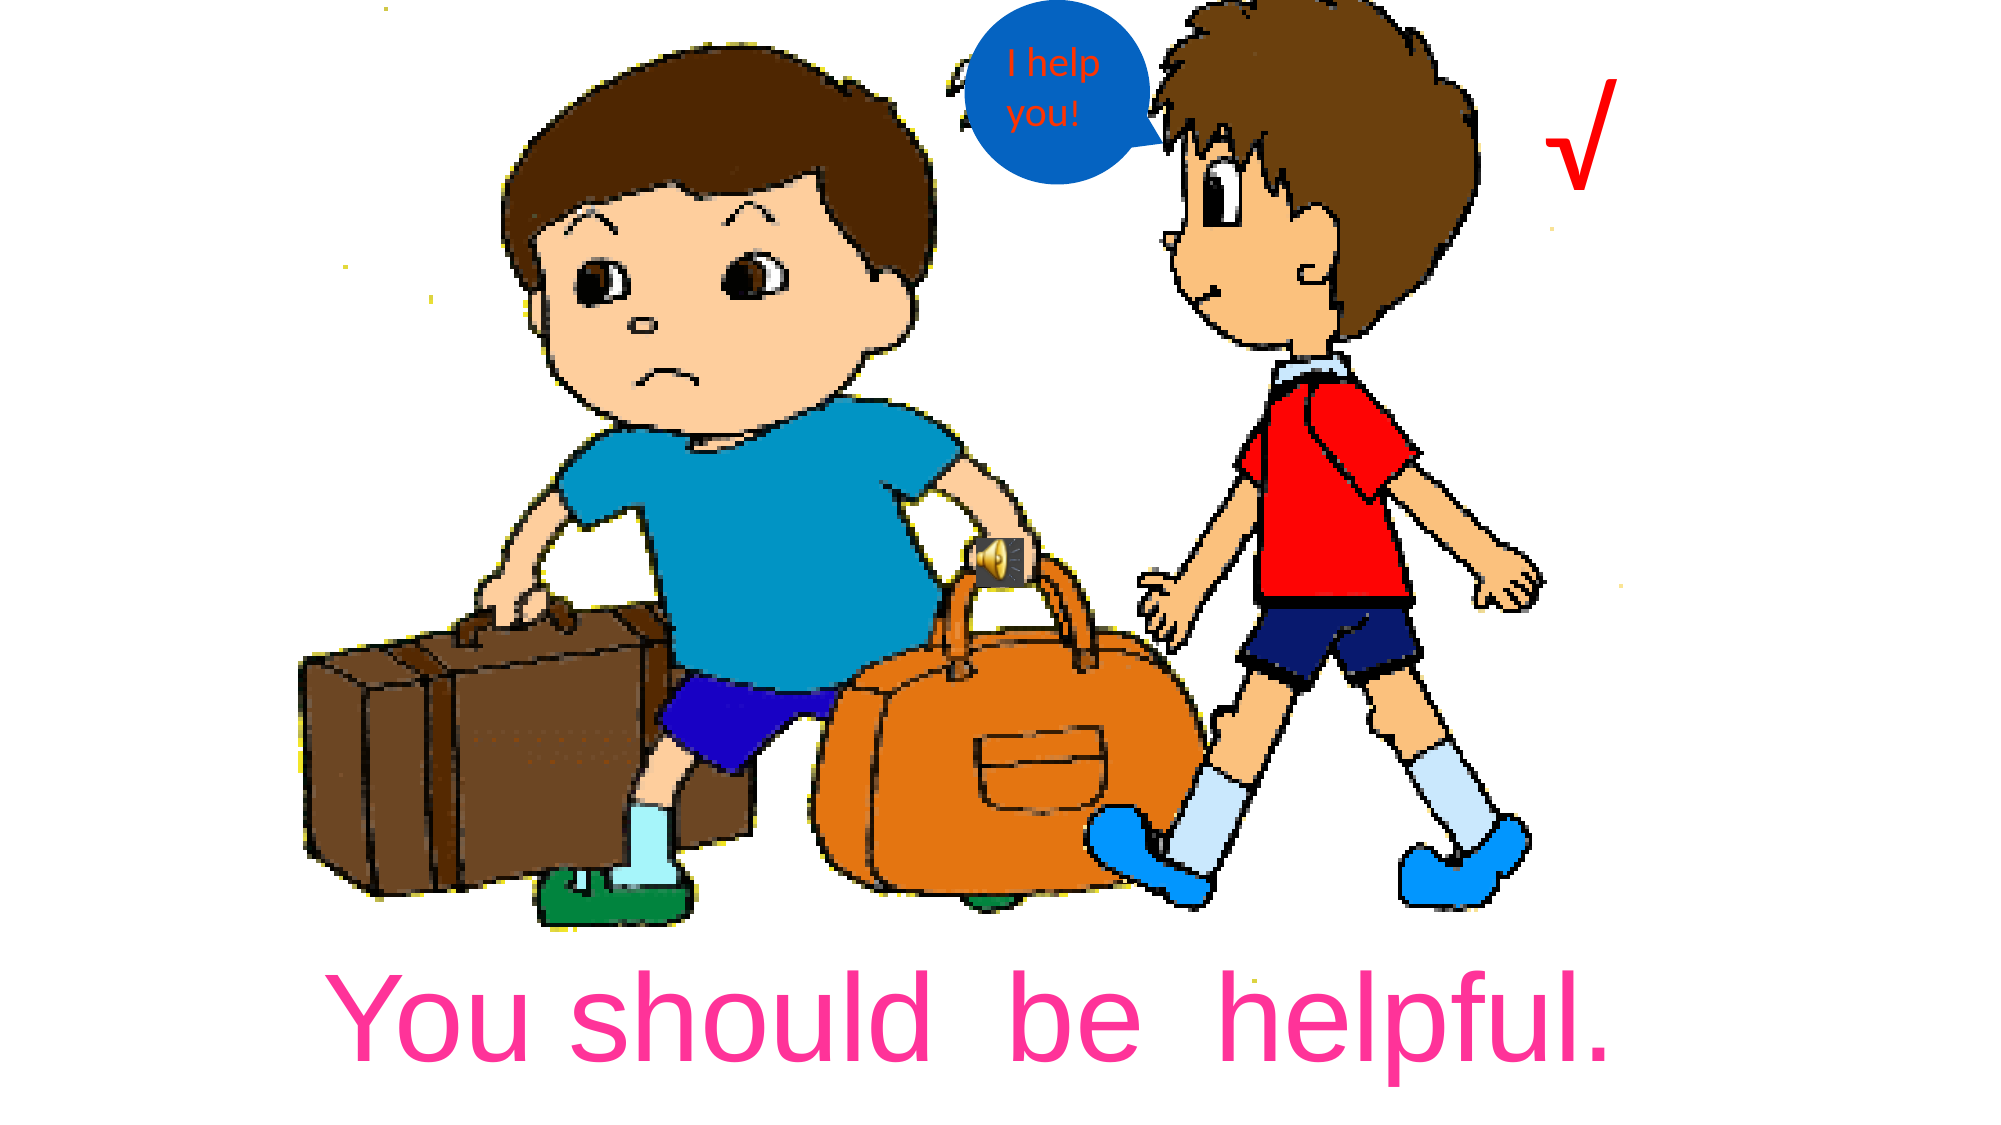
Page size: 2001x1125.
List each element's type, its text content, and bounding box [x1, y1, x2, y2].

picture [249, 0, 1750, 988]
text_box You should be helpful. [308, 928, 1633, 1094]
